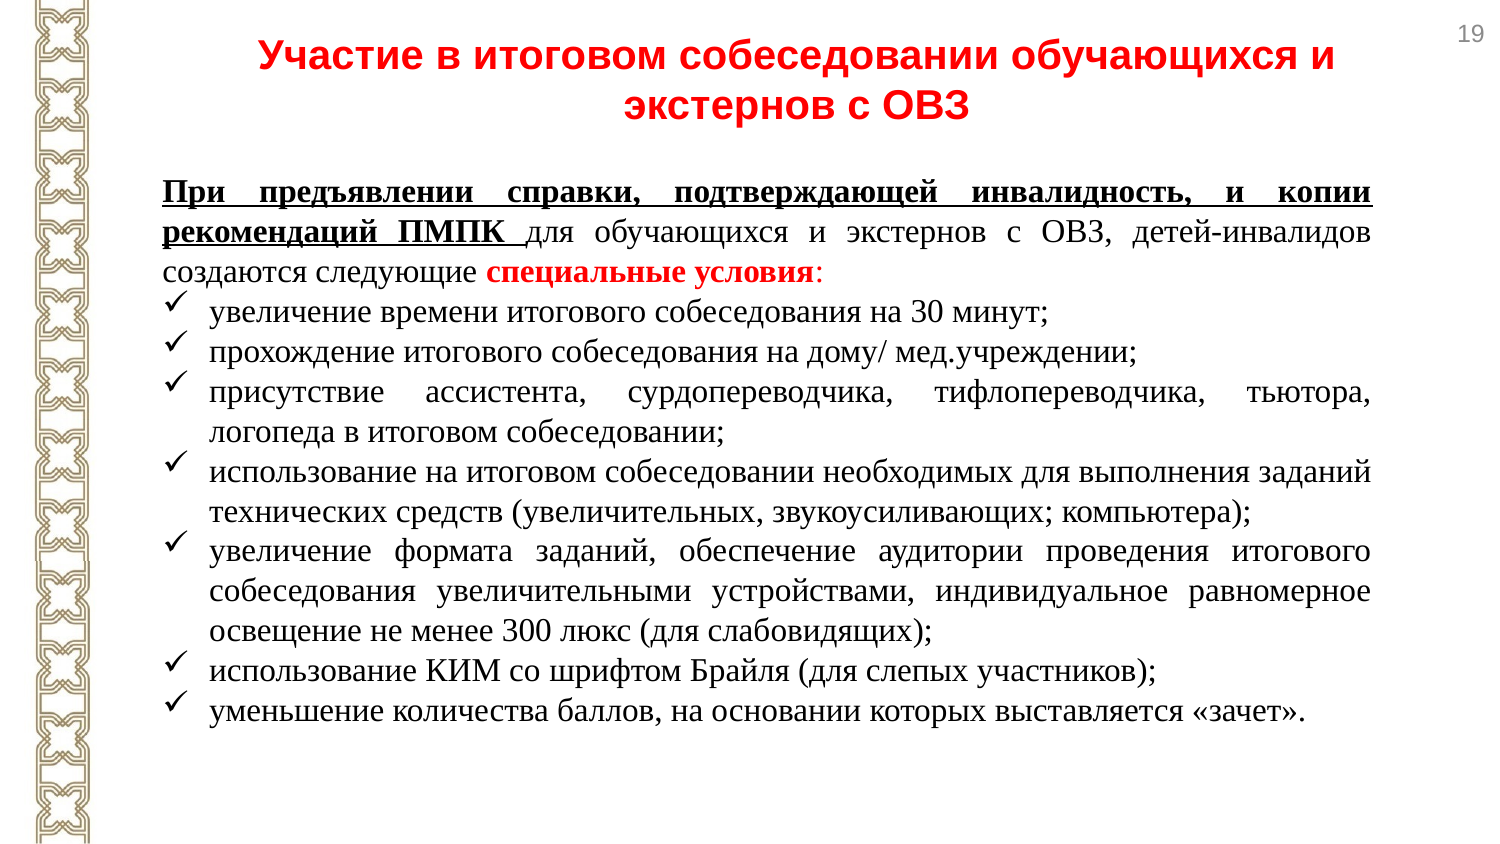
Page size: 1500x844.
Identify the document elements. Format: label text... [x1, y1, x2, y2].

text_box При предъявлении справки, подтверждающей инвалидность, и копии рекомендаций ПМПК для обучающихся и экстернов с ОВЗ, детей-инвалидов создаются следующие специальные условия: увеличение времени итогового собеседования на 30 минут; прохождение итогового собеседования на дому/ мед.учреждении; присутствие ассистента, сурдопереводчика, тифлопереводчика, тьютора, логопеда в итоговом собеседовании; использование на итоговом собеседовании необходимых для выполнения заданий технических средств (увеличительных, звукоусиливающих; компьютера); увеличение формата заданий, обеспечение аудитории проведения итогового собеседования увеличительными устройствами, индивидуальное равномерное освещение не менее 300 люкс (для слабовидящих); использование КИМ со шрифтом Брайля (для слепых участников); уменьшение количества баллов, на основании которых выставляется «зачет». [147, 161, 1388, 736]
picture [0, 0, 1500, 844]
text_box Участие в итоговом собеседовании обучающихся и экстернов с ОВЗ [171, 20, 1424, 135]
slide_number 19 [1149, 2, 1500, 63]
